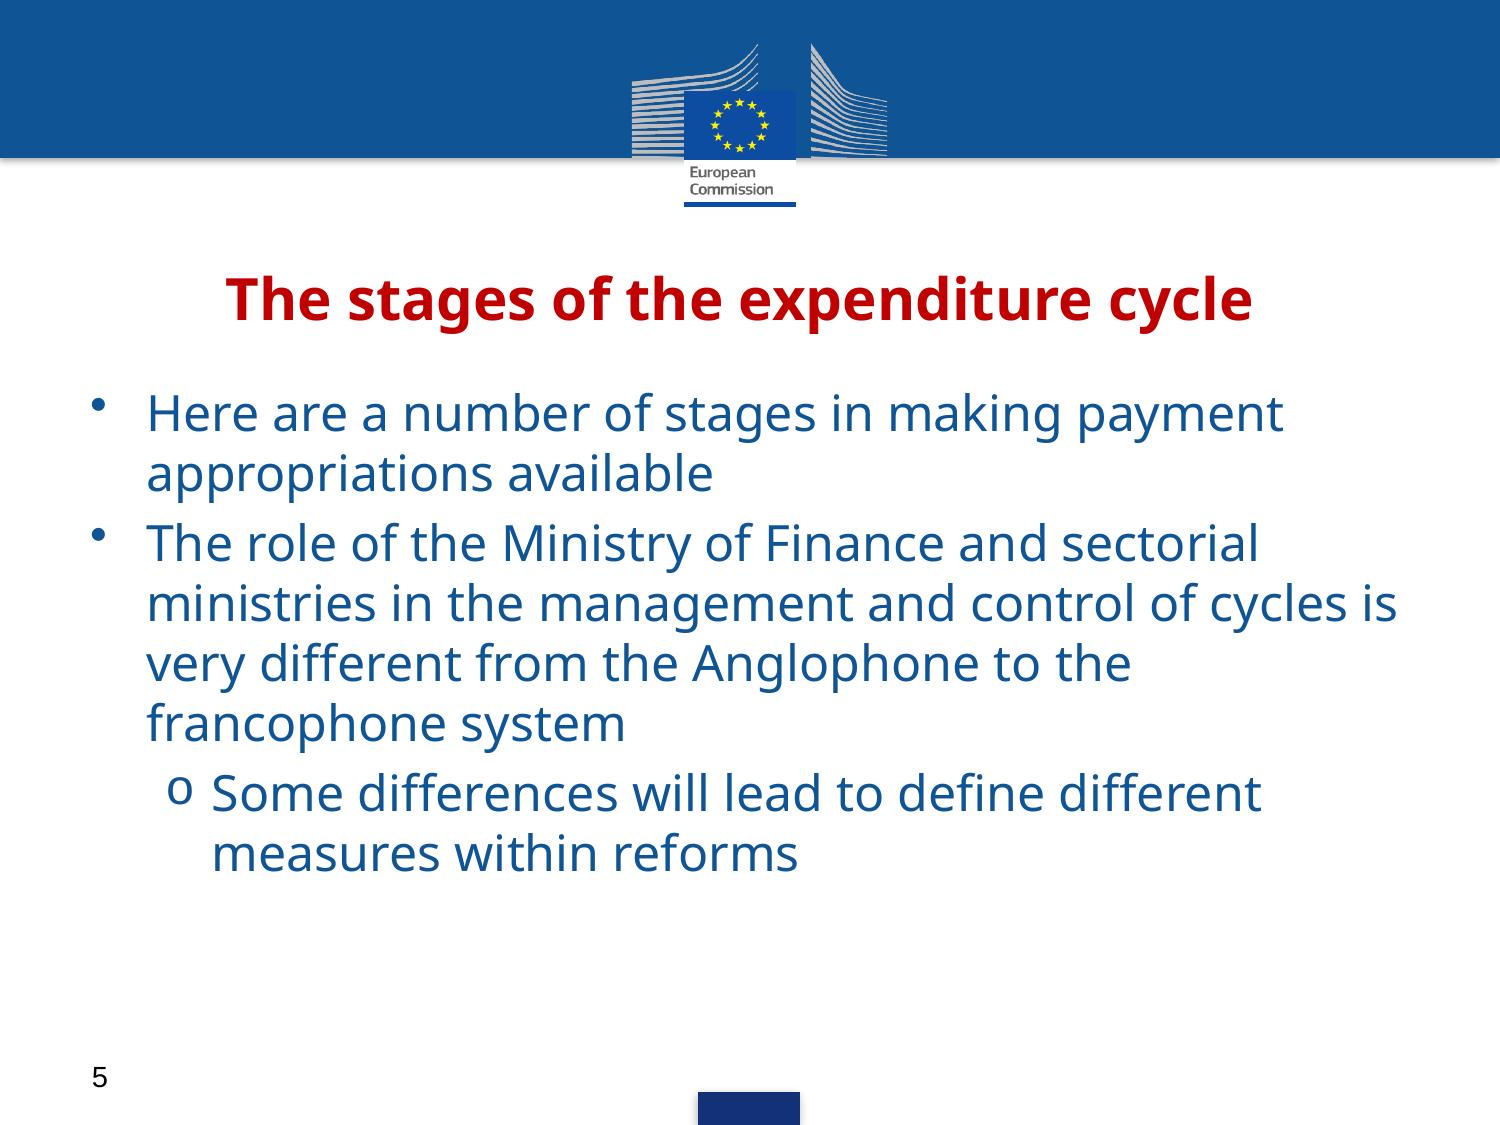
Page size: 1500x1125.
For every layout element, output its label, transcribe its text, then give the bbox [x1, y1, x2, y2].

list Here are a number of stages in making payment appropriations available The role of the Ministry of Finance and sectorial ministries in the management and control of cycles is very different from the Anglophone to the francophone system Some differences will lead to define different measures within reforms [75, 373, 1425, 988]
title The stages of the expenditure cycle [64, 219, 1415, 374]
slide_number 5 [76, 1022, 553, 1102]
